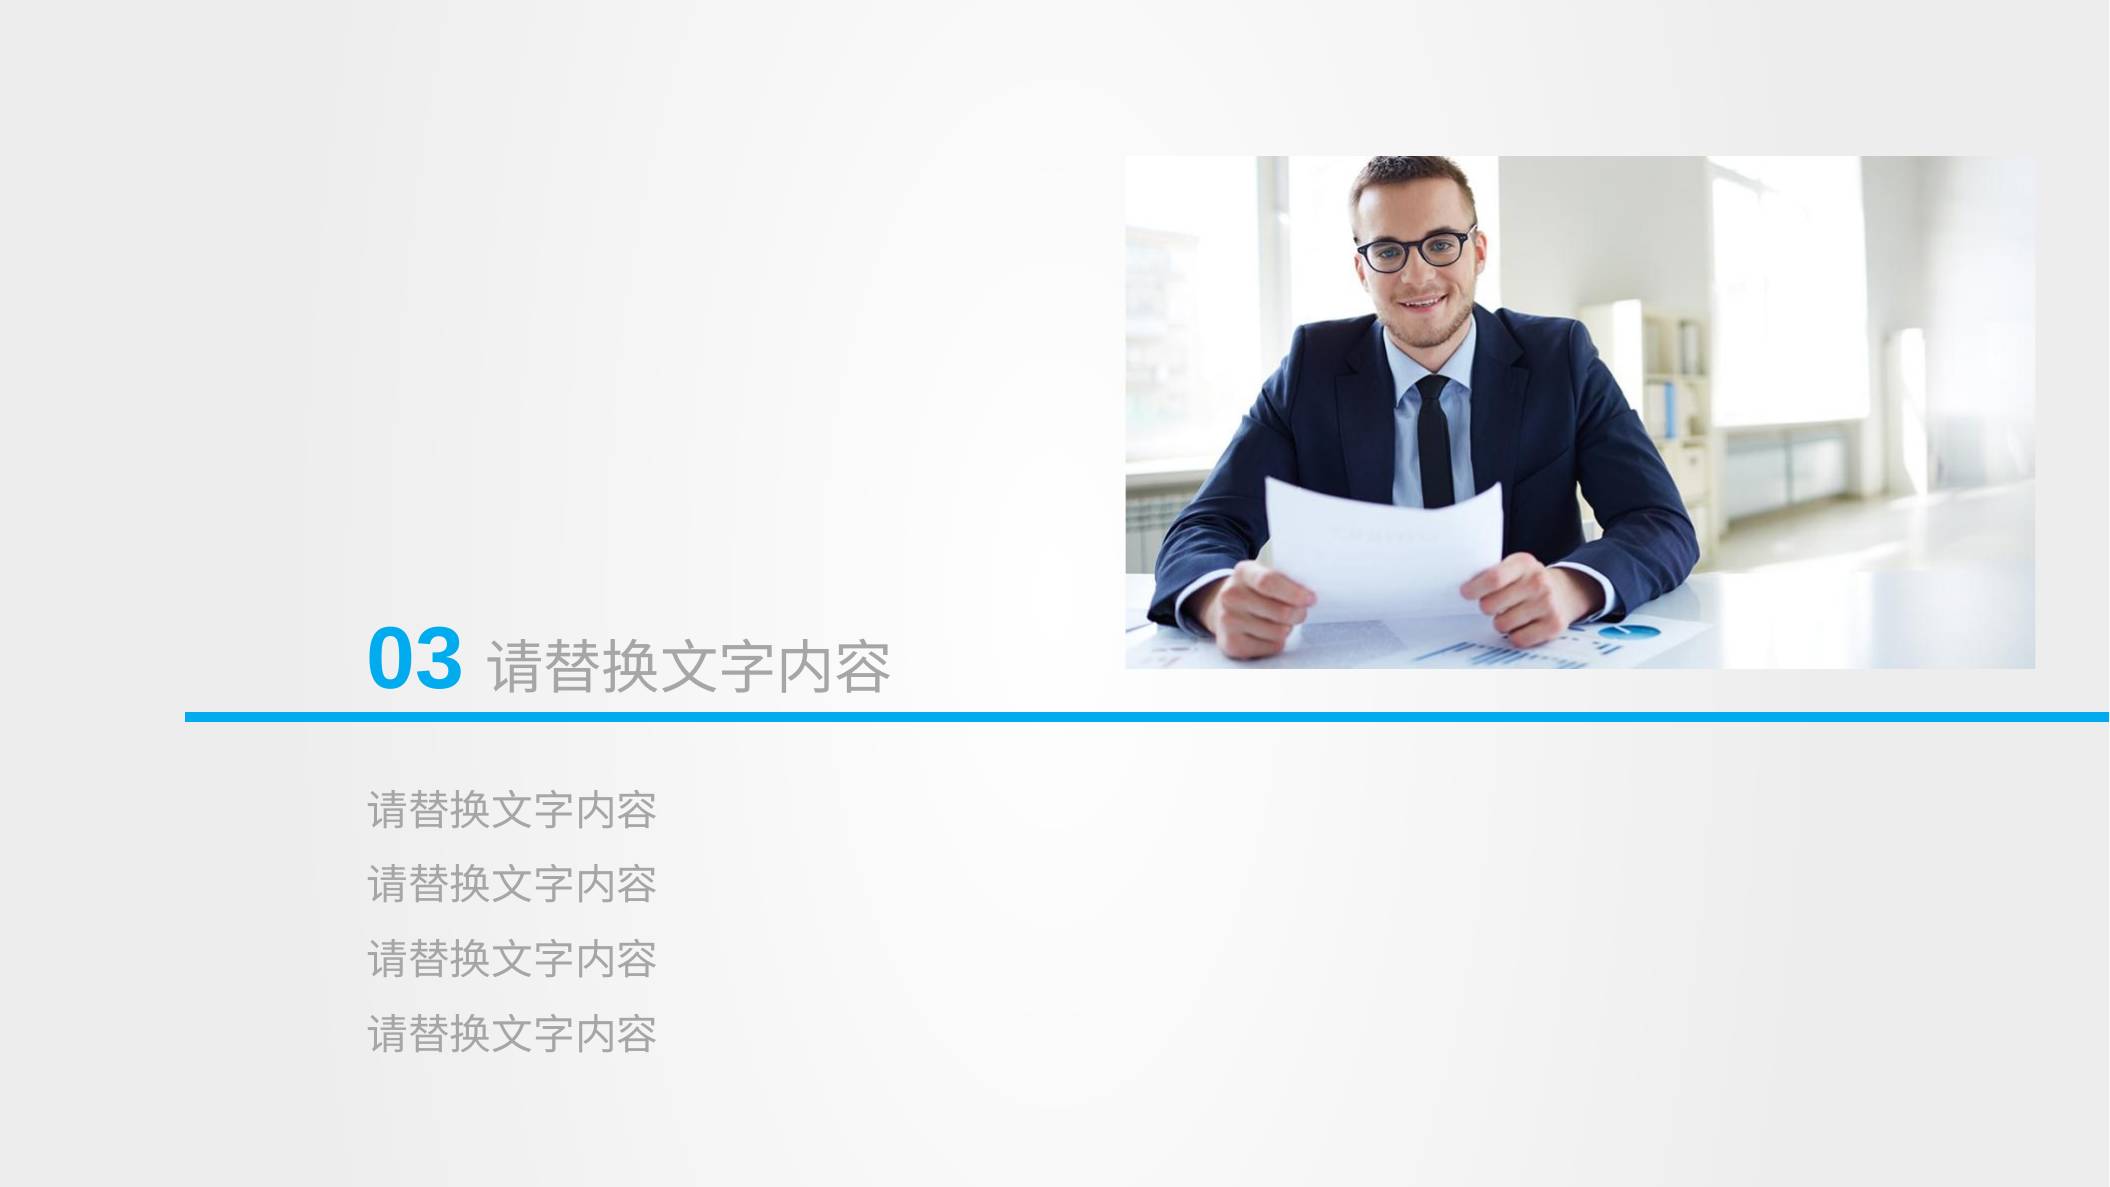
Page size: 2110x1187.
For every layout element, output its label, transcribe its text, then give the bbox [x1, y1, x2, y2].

picture [0, 0, 2110, 1187]
text_box 请替换文字内容 [351, 915, 925, 990]
text_box [1125, 155, 2036, 670]
text_box 请替换文字内容 [351, 840, 925, 915]
text_box 请替换文字内容 [351, 990, 925, 1065]
text_box 03请替换文字内容 [351, 572, 1149, 712]
text_box 请替换文字内容 [351, 766, 925, 840]
